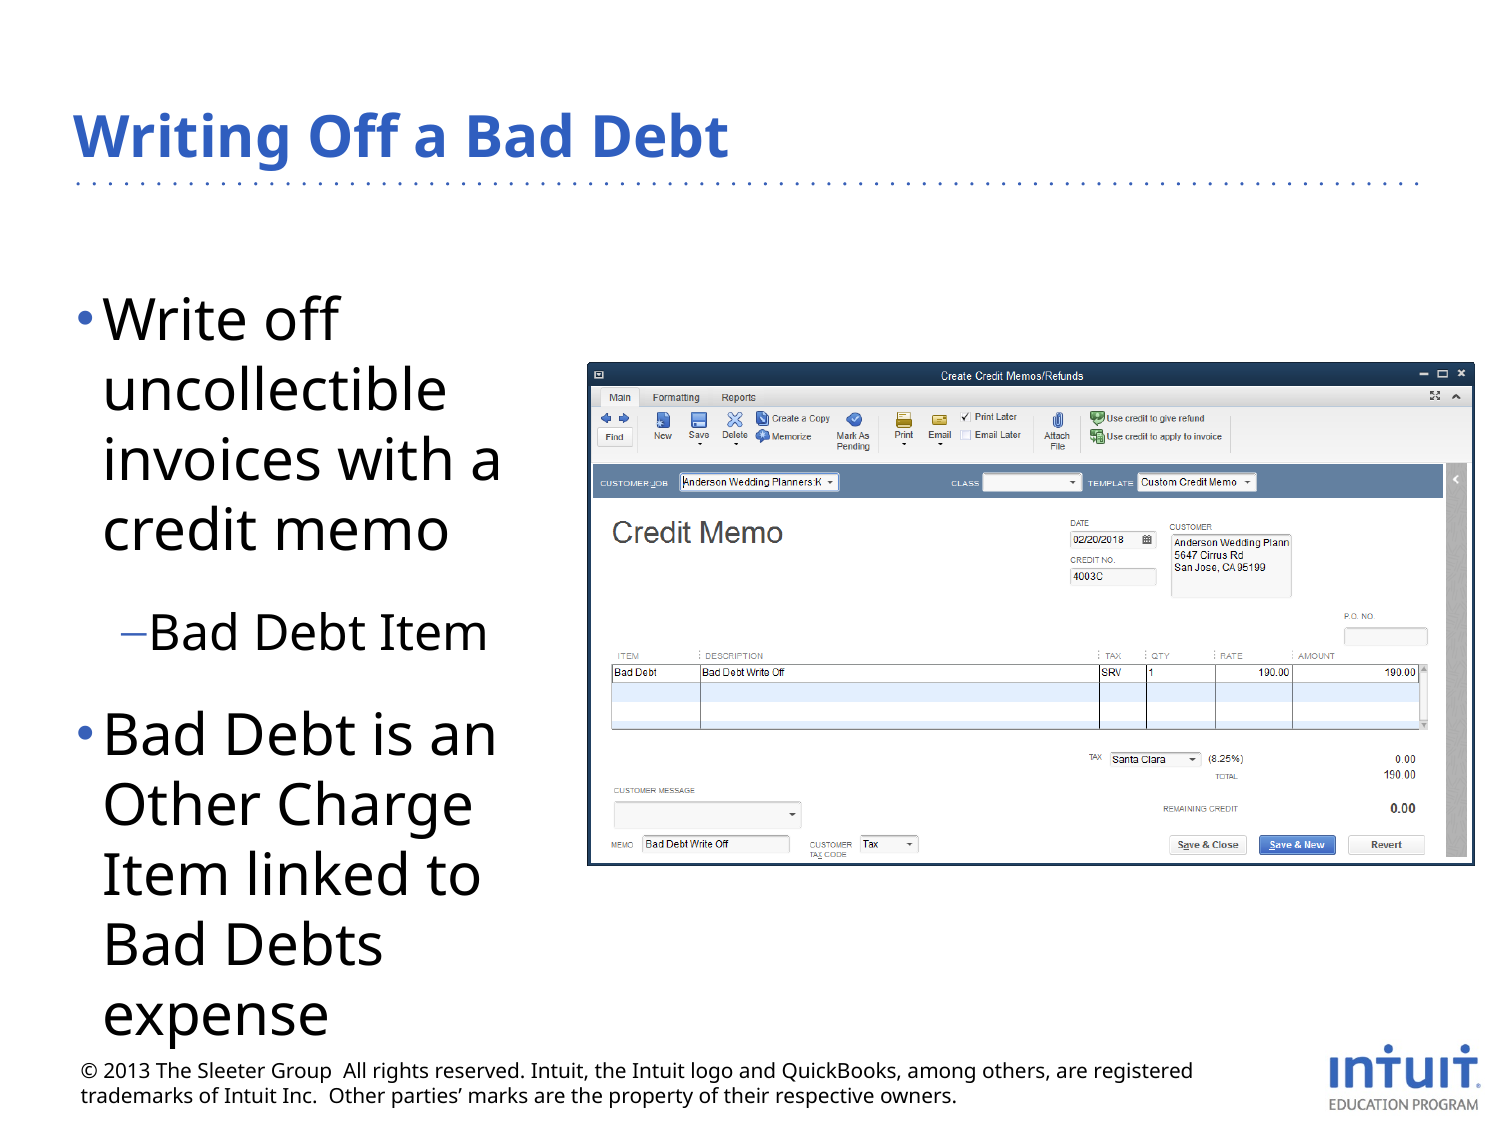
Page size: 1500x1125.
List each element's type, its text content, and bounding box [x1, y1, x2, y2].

title Writing Off a Bad Debt [73, 62, 1424, 169]
picture [587, 362, 1476, 866]
picture [1325, 1039, 1485, 1116]
list Write off uncollectible invoices with a credit memo Bad Debt Item Bad Debt is an Other Charge Item linked to Bad Debts expense [75, 275, 575, 1018]
